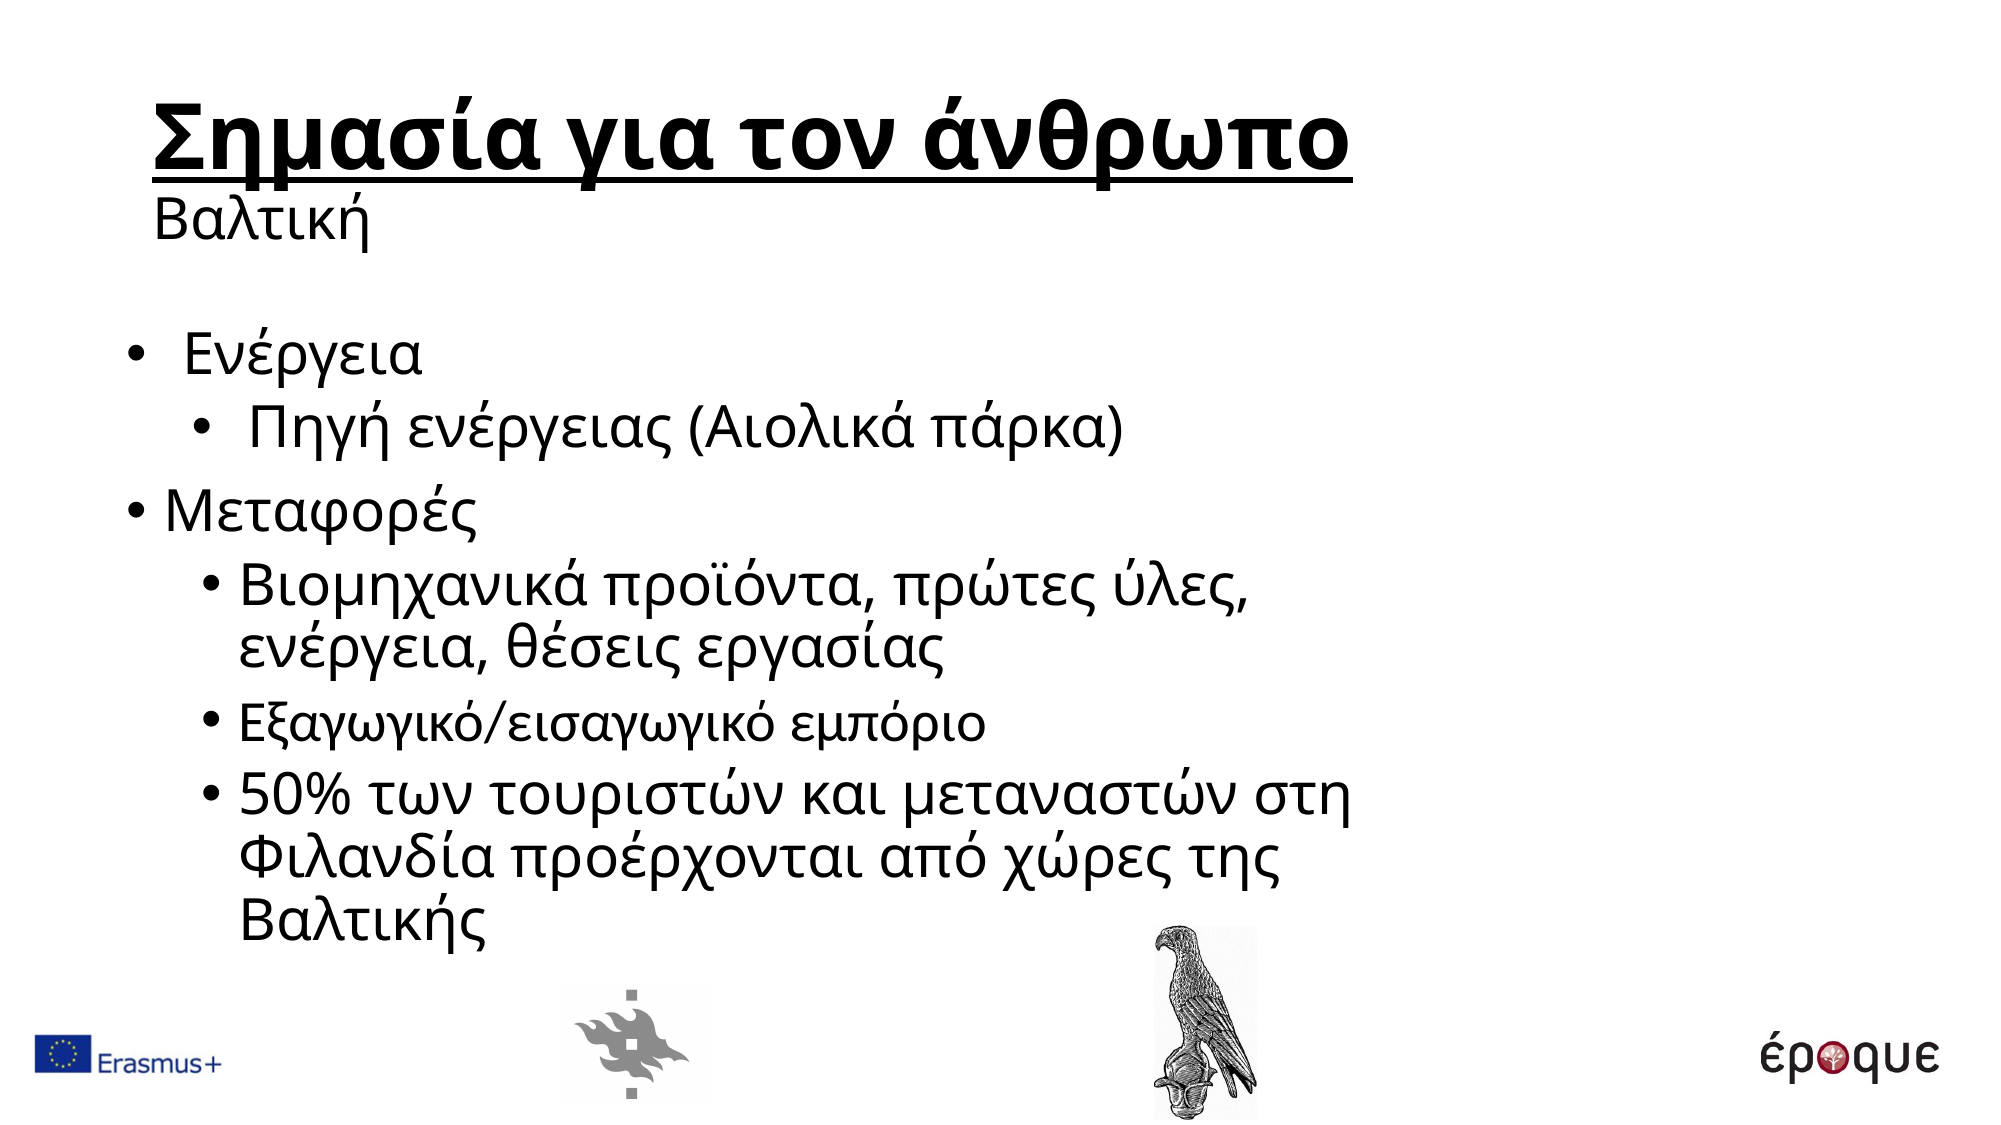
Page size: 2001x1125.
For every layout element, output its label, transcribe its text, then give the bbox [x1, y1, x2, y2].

list Eνέργεια Πηγή ενέργειας (Αιολικά πάρκα) Μεταφορές Βιομηχανικά προϊόντα, πρώτες ύλες, ενέργεια, θέσεις εργασίας Εξαγωγικό/εισαγωγικό εμπόριο 50% των τουριστών και μεταναστών στη Φιλανδία προέρχονται από χώρες της Βαλτικής [111, 316, 1522, 991]
picture [1761, 1031, 1939, 1084]
picture [33, 1024, 223, 1084]
picture [556, 981, 712, 1107]
title Σημασία για τον άνθρωπο Βαλτική [137, 59, 1863, 283]
picture [1154, 925, 1258, 1120]
